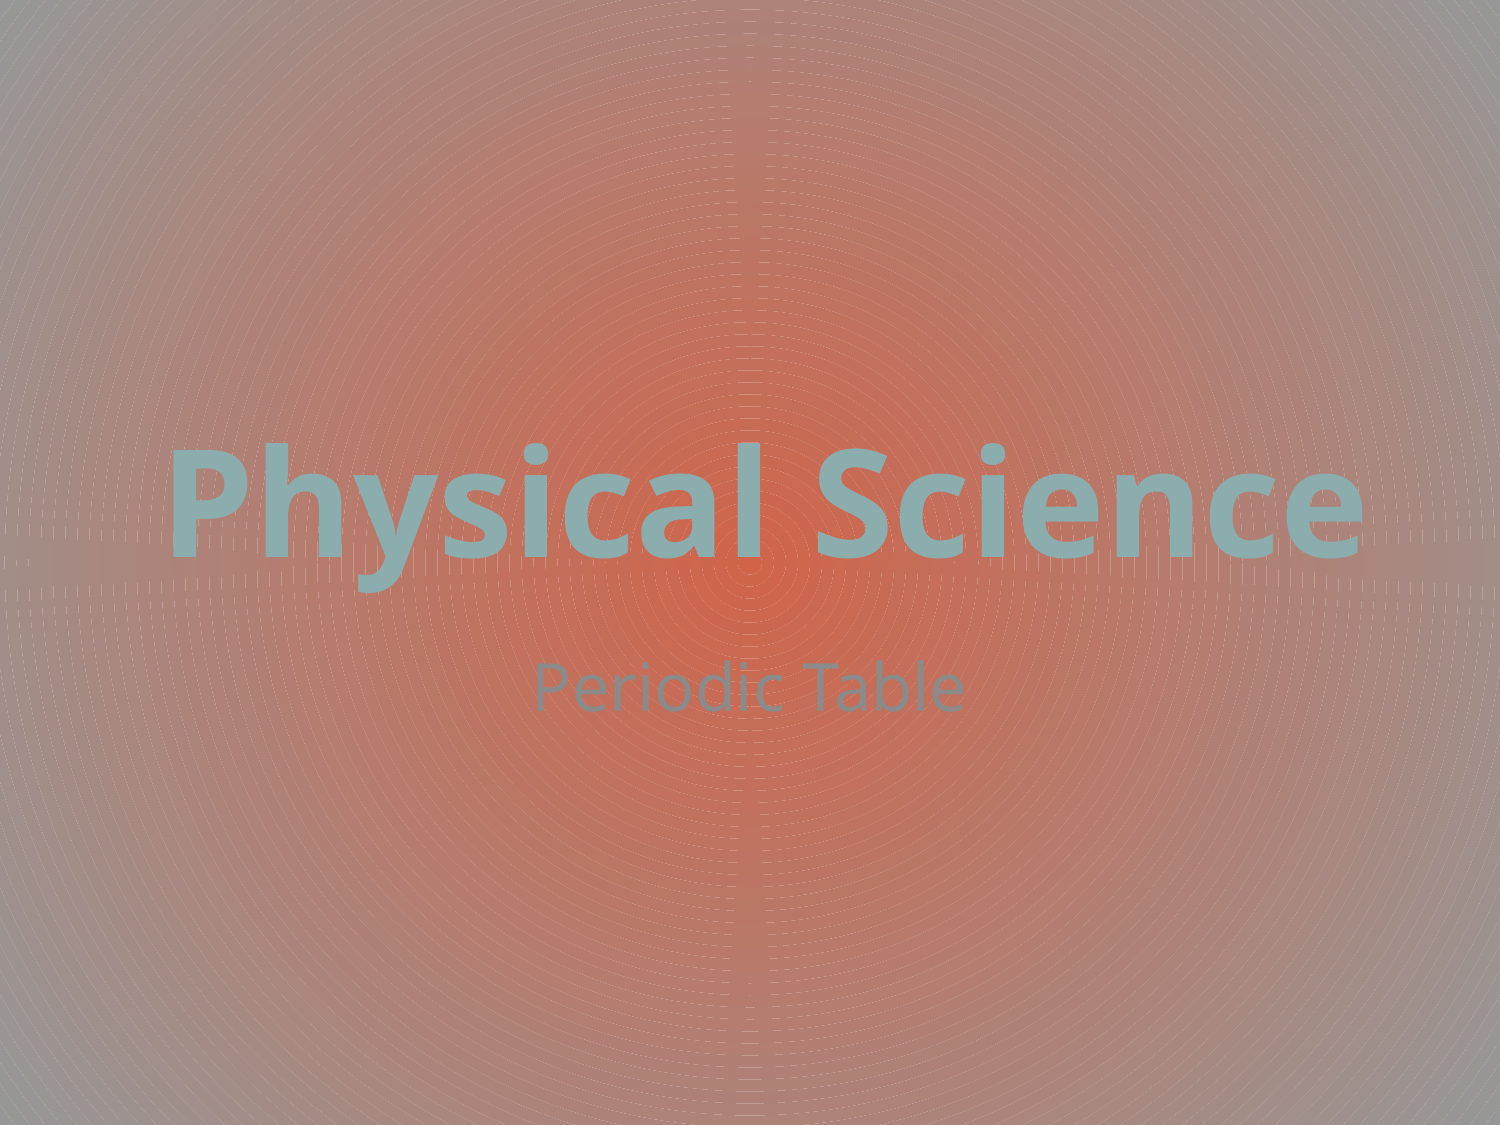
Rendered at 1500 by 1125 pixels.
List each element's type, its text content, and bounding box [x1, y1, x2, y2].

text_box Physical Science [145, 399, 1385, 595]
subtitle Periodic Table [225, 637, 1275, 925]
